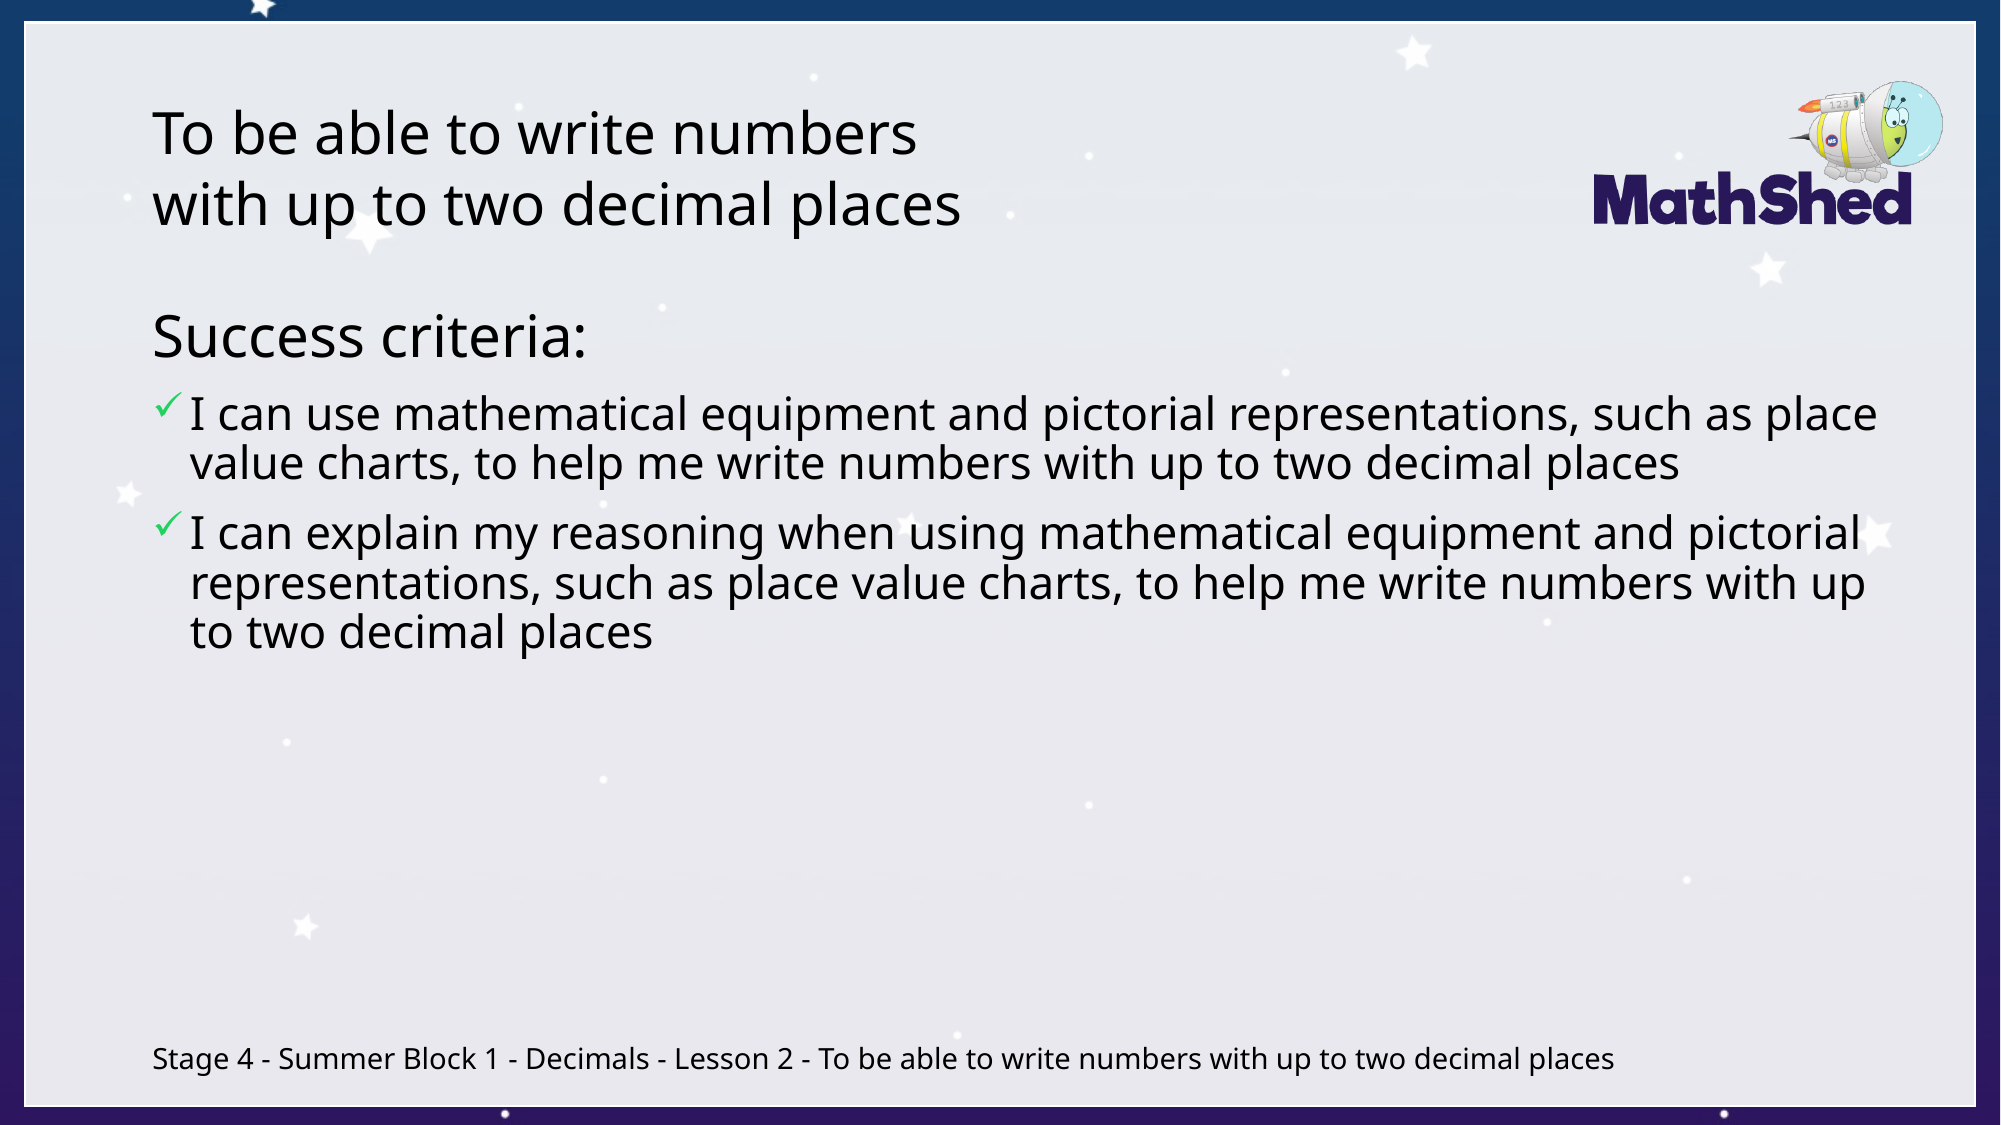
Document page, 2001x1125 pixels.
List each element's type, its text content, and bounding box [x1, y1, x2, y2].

list Success criteria: I can use mathematical equipment and pictorial representations, such as place value charts, to help me write numbers with up to two decimal places I can explain my reasoning when using mathematical equipment and pictorial representations, such as place value charts, to help me write numbers with up to two decimal places [137, 299, 1898, 1014]
title To be able to write numbers with up to two decimal places [137, 59, 1578, 278]
picture [0, 0, 2001, 1125]
footer Stage 4 - Summer Block 1 - Decimals - Lesson 2 - To be able to write numbers with up to two decimal places [137, 1033, 2000, 1093]
